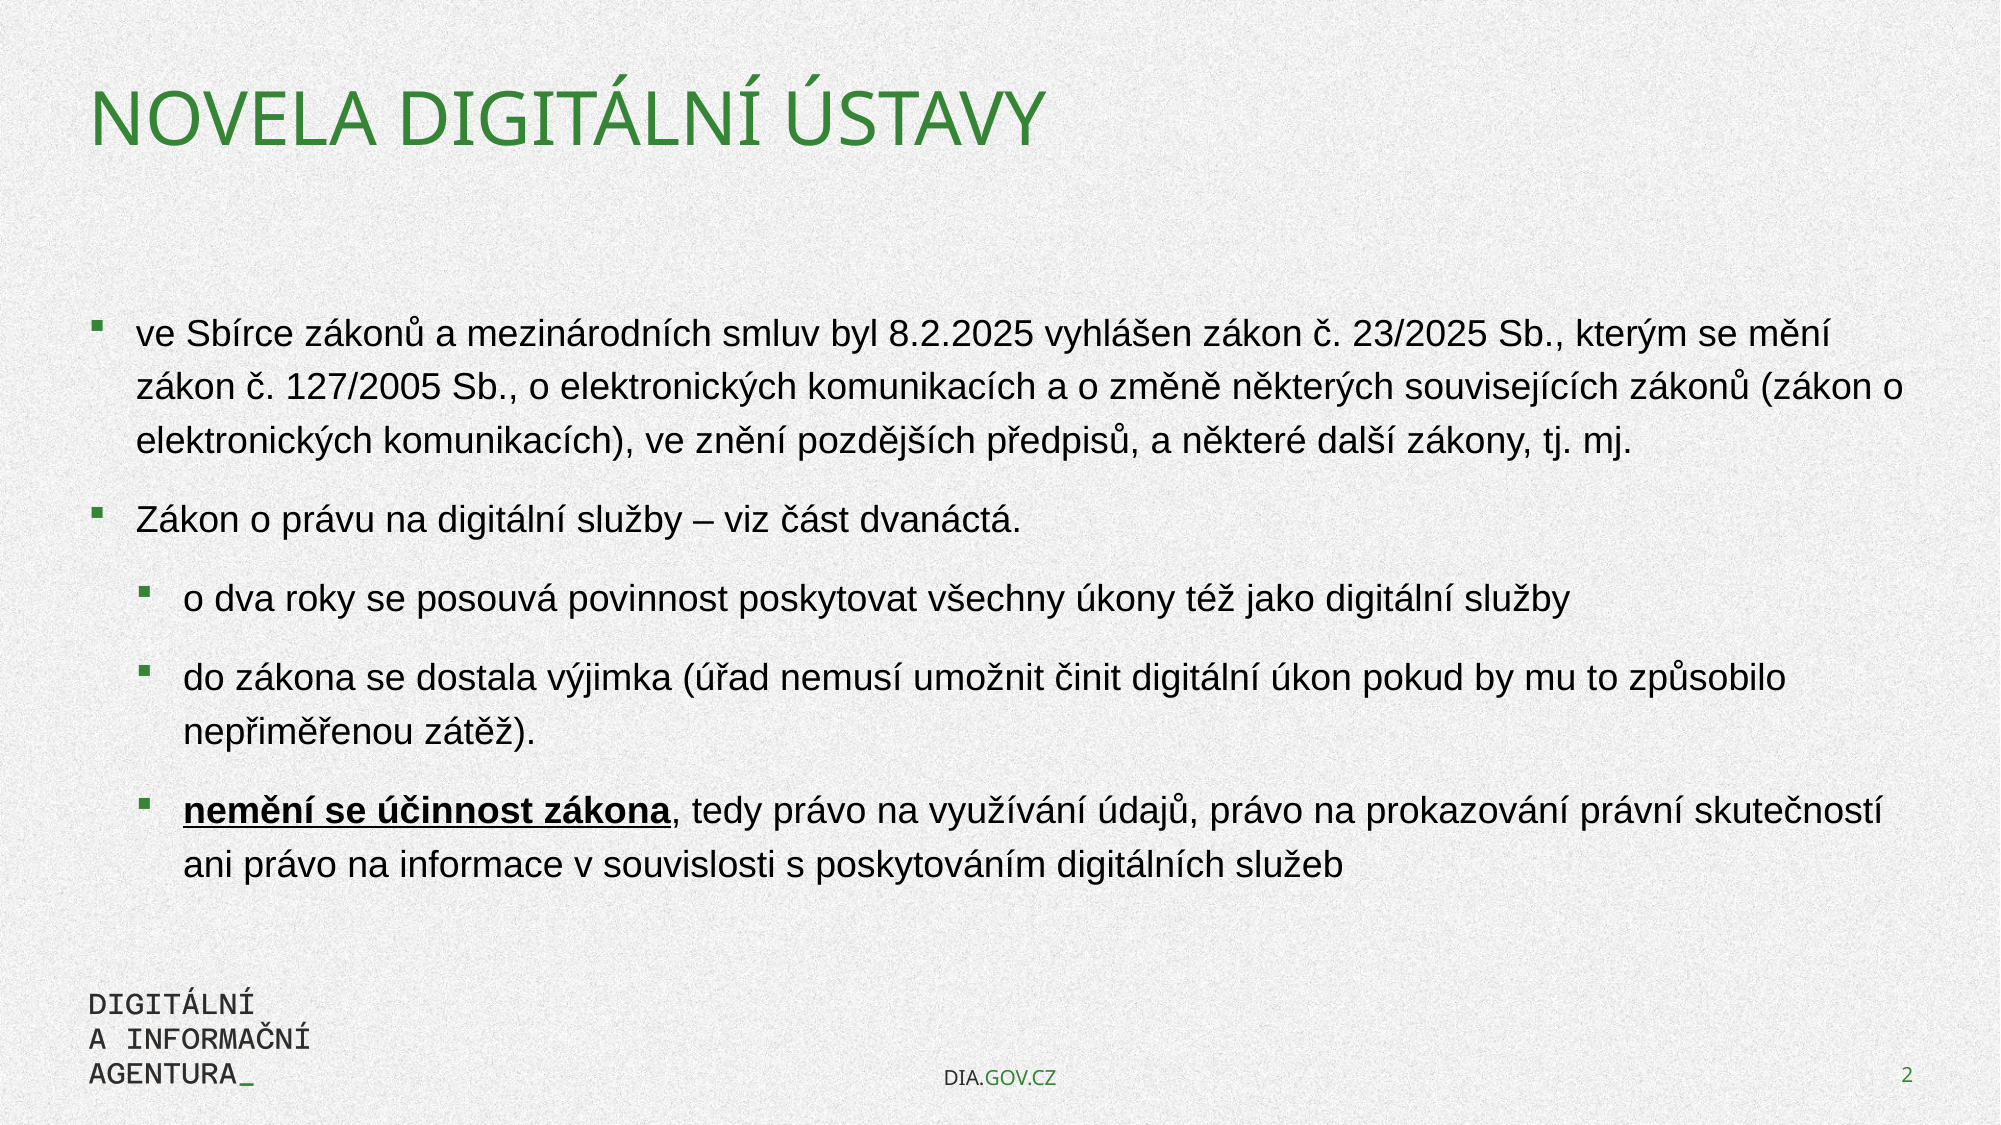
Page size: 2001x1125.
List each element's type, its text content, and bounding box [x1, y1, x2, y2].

slide_number 2 [1612, 1037, 1928, 1098]
footer DIA.GOV.CZ [558, 1037, 1442, 1098]
title Novela Digitální ústavy [88, 70, 1912, 284]
list ve Sbírce zákonů a mezinárodních smluv byl 8.2.2025 vyhlášen zákon č. 23/2025 Sb., kterým se mění zákon č. 127/2005 Sb., o elektronických komunikacích a o změně některých souvisejících zákonů (zákon o elektronických komunikacích), ve znění pozdějších předpisů, a některé další zákony, tj. mj. Zákon o právu na digitální služby – viz část dvanáctá. o dva roky se posouvá povinnost poskytovat všechny úkony též jako digitální služby do zákona se dostala výjimka (úřad nemusí umožnit činit digitální úkon pokud by mu to způsobilo nepřiměřenou zátěž). nemění se účinnost zákona, tedy právo na využívání údajů, právo na prokazování právní skutečností ani právo na informace v souvislosti s poskytováním digitálních služeb [88, 299, 1912, 980]
picture [0, 0, 2001, 1125]
